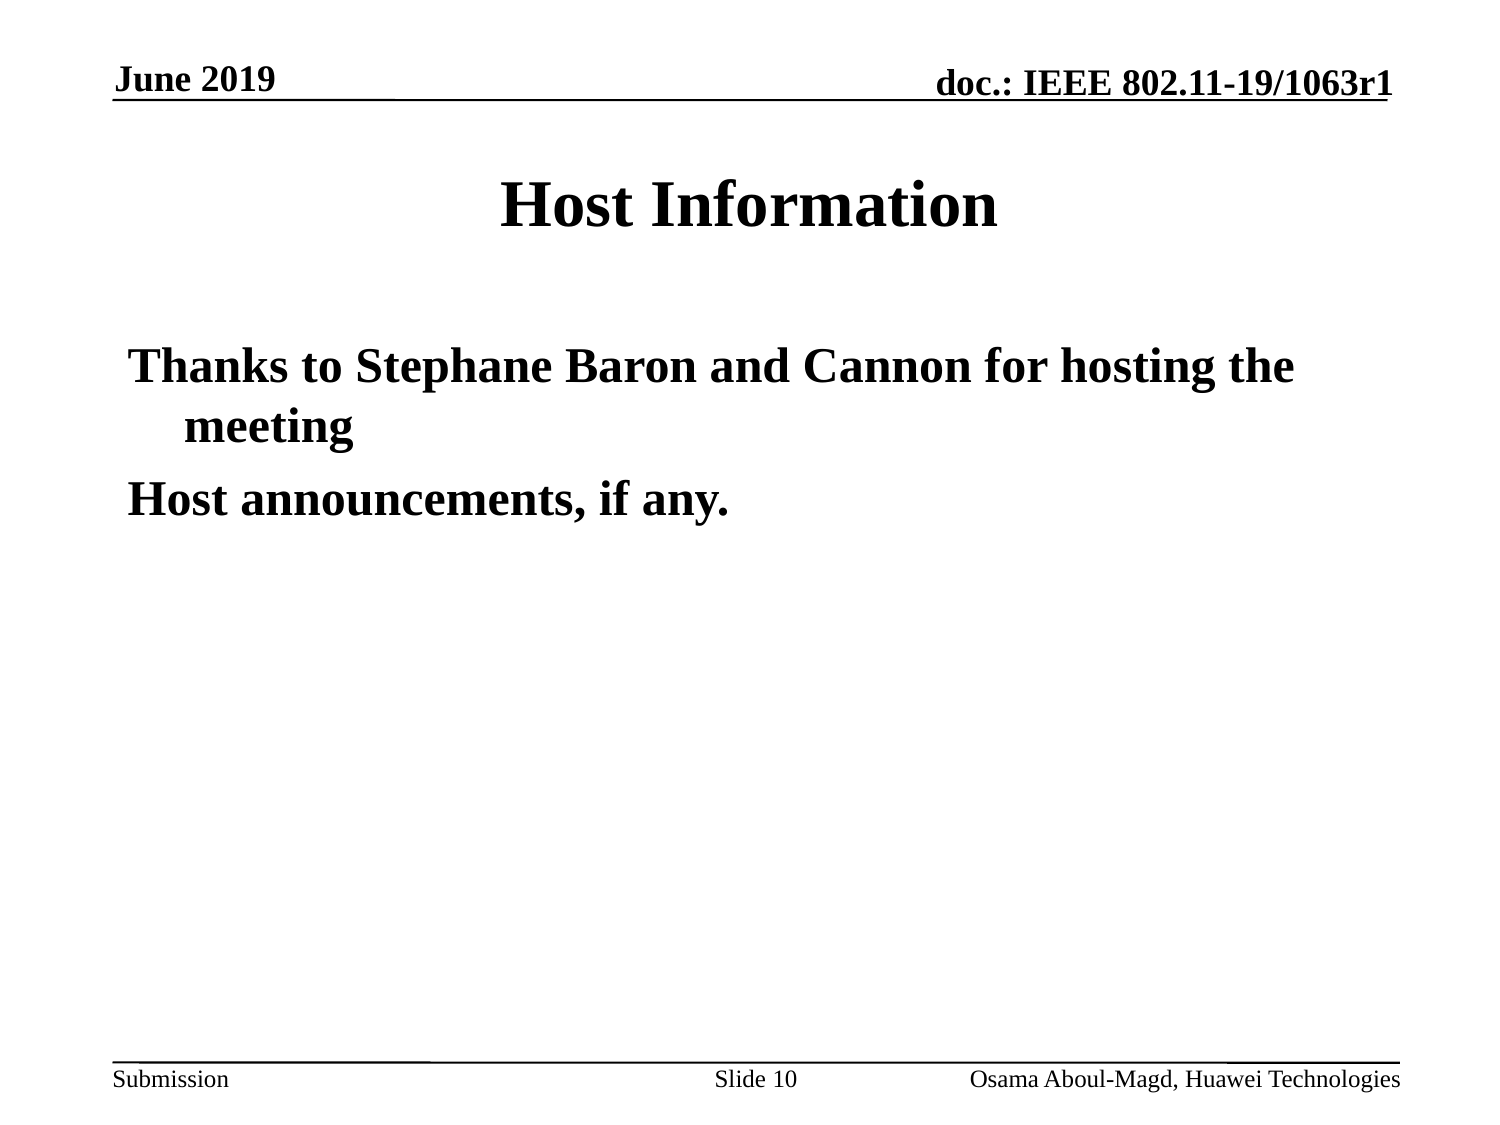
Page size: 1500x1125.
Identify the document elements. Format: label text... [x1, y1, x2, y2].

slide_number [114, 54, 423, 100]
list Thanks to Stephane Baron and Cannon for hosting the meeting Host announcements, if any. [112, 324, 1388, 1000]
slide_number Slide 10 [712, 1061, 800, 1123]
title Host Information [112, 112, 1388, 288]
footer Osama Aboul-Magd, Huawei Technologies [878, 1061, 1402, 1093]
